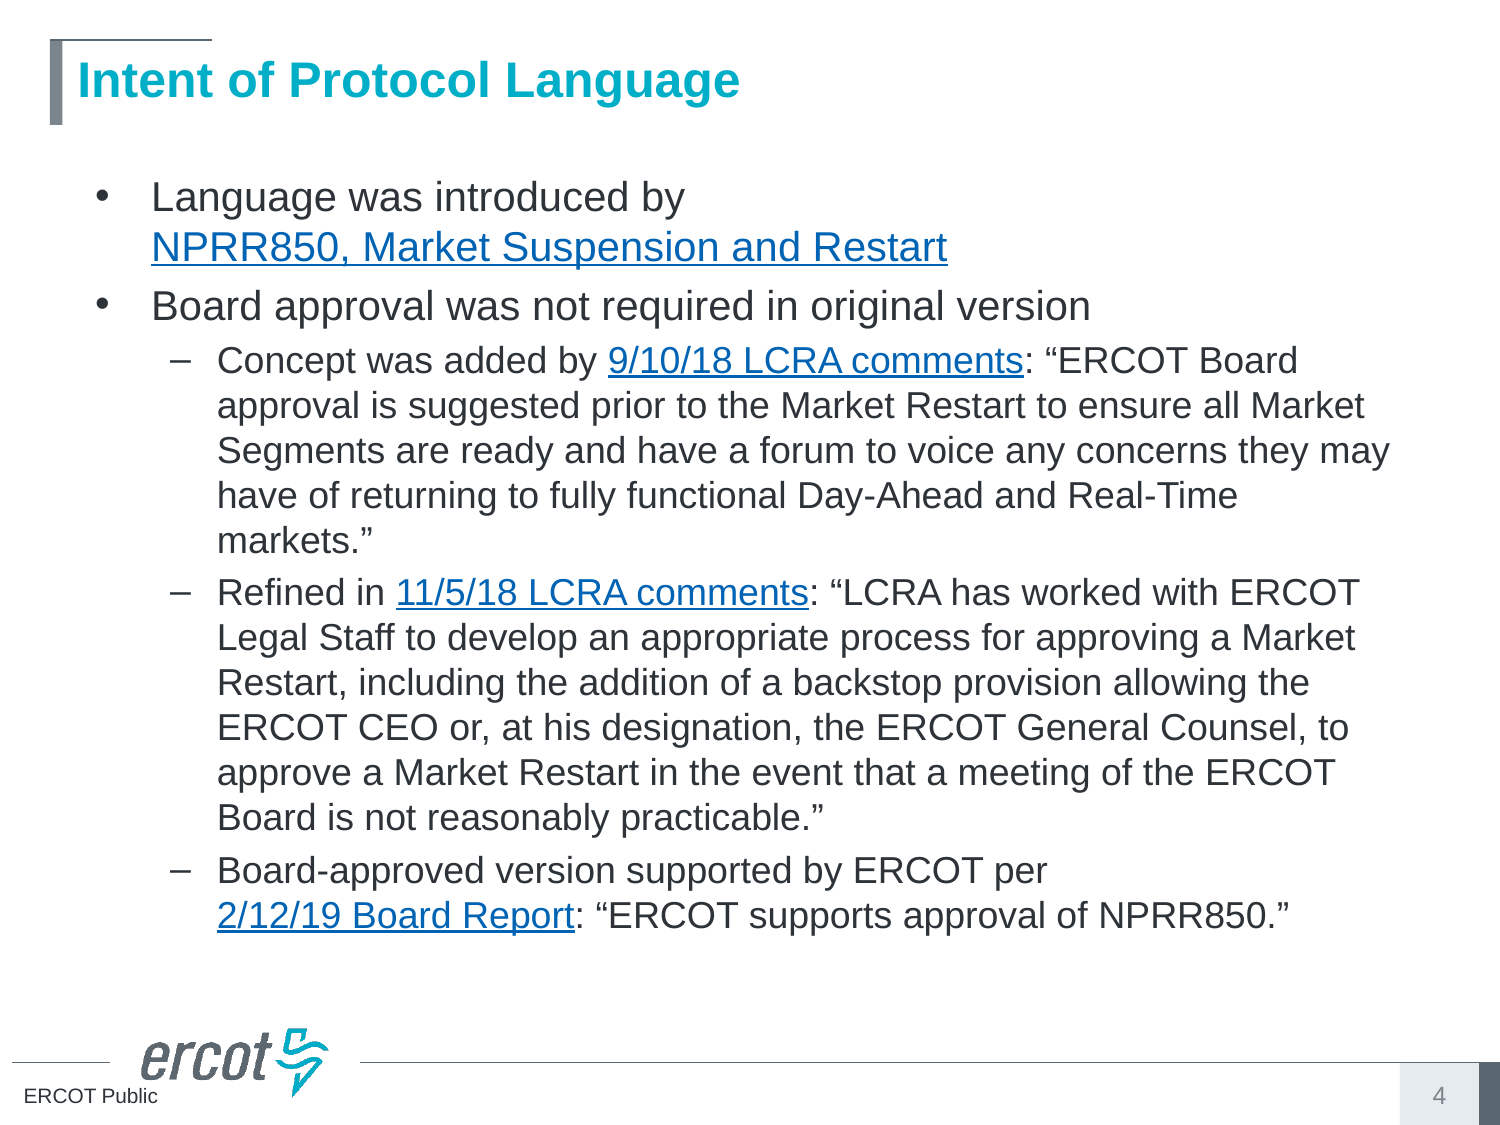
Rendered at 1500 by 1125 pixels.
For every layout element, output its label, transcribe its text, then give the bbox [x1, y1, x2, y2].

title Intent of Protocol Language [62, 39, 1450, 125]
picture [137, 1024, 332, 1100]
slide_number 4 [1400, 1076, 1480, 1113]
list Language was introduced by NPRR850, Market Suspension and Restart Board approval was not required in original version Concept was added by 9/10/18 LCRA comments: “ERCOT Board approval is suggested prior to the Market Restart to ensure all Market Segments are ready and have a forum to voice any concerns they may have of returning to fully functional Day-Ahead and Real-Time markets.” Refined in 11/5/18 LCRA comments: “LCRA has worked with ERCOT Legal Staff to develop an appropriate process for approving a Market Restart, including the addition of a backstop provision allowing the ERCOT CEO or, at his designation, the ERCOT General Counsel, to approve a Market Restart in the event that a meeting of the ERCOT Board is not reasonably practicable.” Board-approved version supported by ERCOT per 2/12/19 Board Report: “ERCOT supports approval of NPRR850.” [50, 125, 1450, 992]
